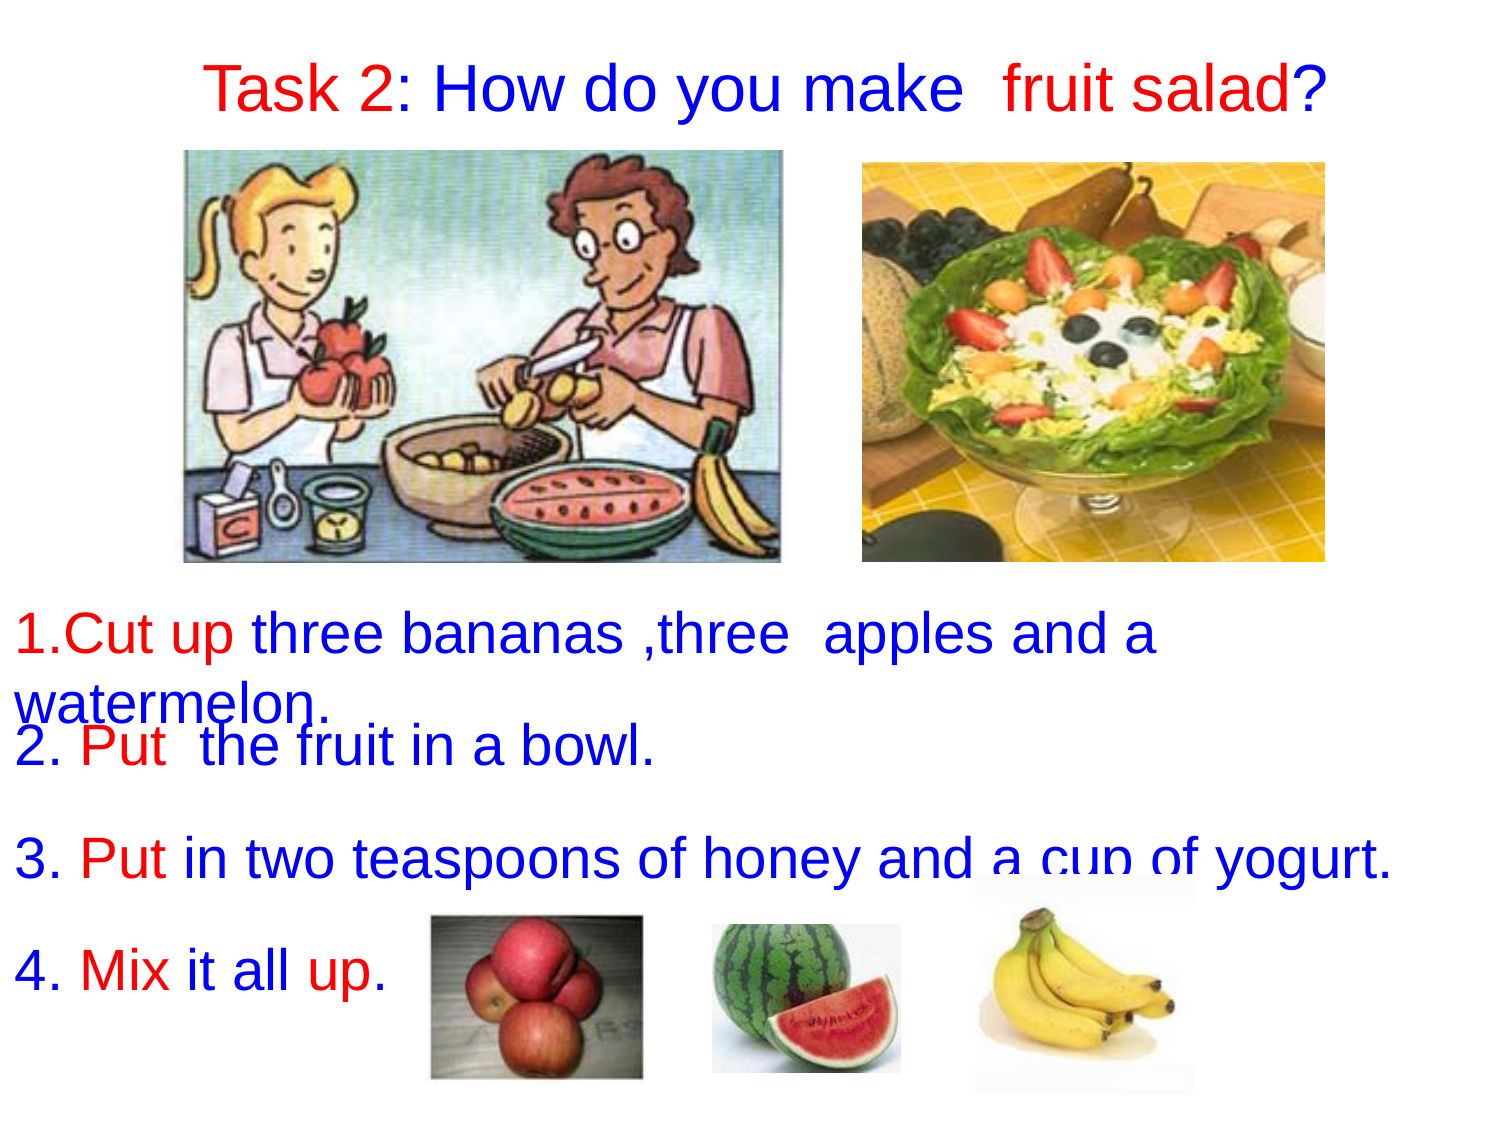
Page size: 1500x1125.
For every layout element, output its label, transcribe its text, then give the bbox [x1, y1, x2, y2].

text_box 4. Mix it all up. [0, 924, 404, 1010]
text_box 1.Cut up three bananas ,three apples and a watermelon. [0, 587, 1500, 743]
picture [712, 924, 901, 1073]
picture [862, 162, 1326, 562]
picture [424, 912, 651, 1086]
picture [974, 874, 1194, 1094]
text_box Task 2: How do you make fruit salad? [187, 37, 1500, 133]
text_box 3. Put in two teaspoons of honey and a cup of yogurt. [0, 812, 1411, 898]
picture [174, 149, 788, 563]
text_box 2. Put the fruit in a bowl. [0, 699, 673, 785]
